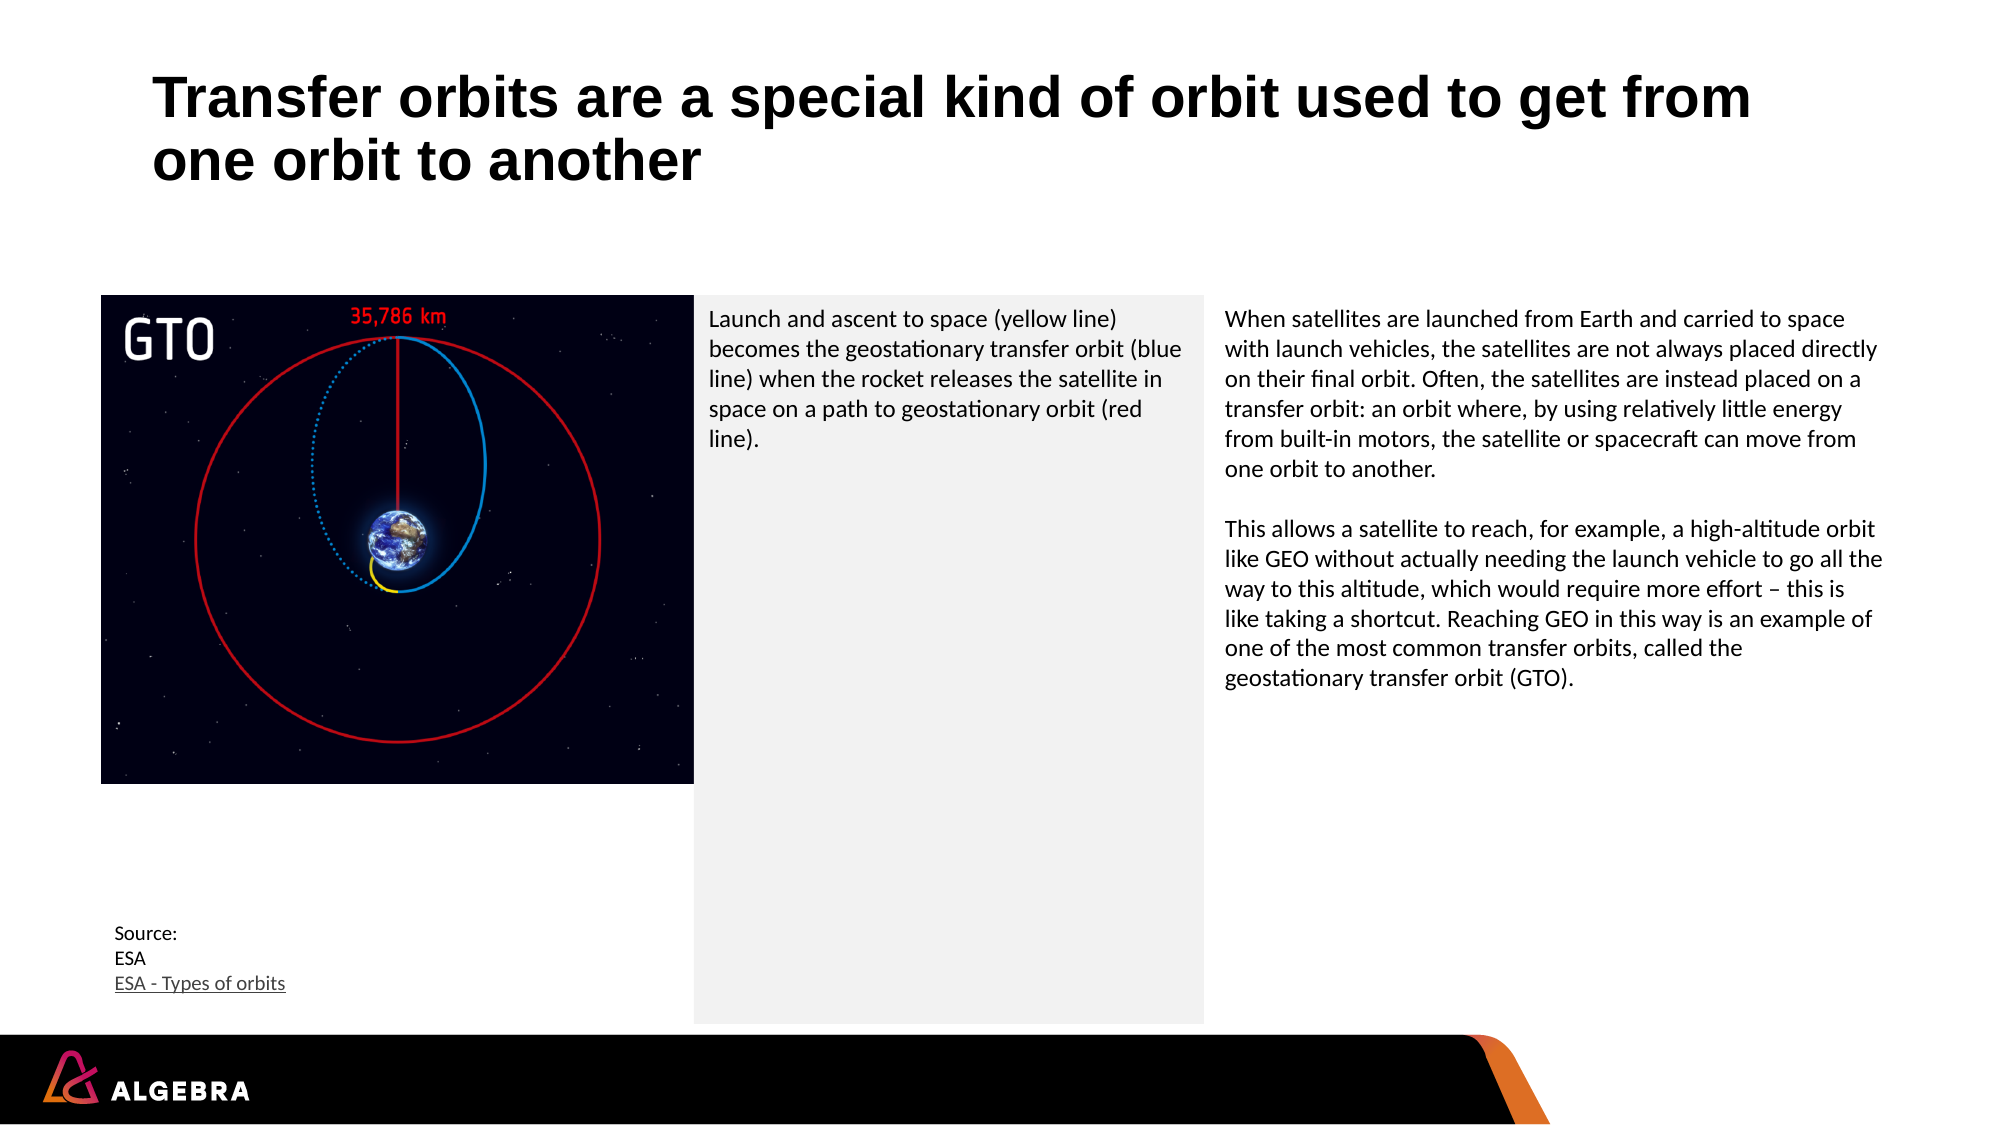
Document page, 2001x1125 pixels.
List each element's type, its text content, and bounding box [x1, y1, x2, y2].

text_box Source: ESA ESA - Types of orbits [99, 912, 850, 1014]
text_box Launch and ascent to space (yellow line) becomes the geostationary transfer orbit (blue line) when the rocket releases the satellite in space on a path to geostationary orbit (red line). [693, 294, 1205, 1025]
title Transfer orbits are a special kind of orbit used to get from one orbit to another [137, 59, 1863, 278]
picture [0, 1034, 1733, 1125]
picture [101, 295, 694, 784]
text_box When satellites are launched from Earth and carried to space with launch vehicles, the satellites are not always placed directly on their final orbit. Often, the satellites are instead placed on a transfer orbit: an orbit where, by using relatively little energy from built-in motors, the satellite or spacecraft can move from one orbit to another. This allows a satellite to reach, for example, a high-altitude orbit like GEO without actually needing the launch vehicle to go all the way to this altitude, which would require more effort – this is like taking a shortcut. Reaching GEO in this way is an example of one of the most common transfer orbits, called the geostationary transfer orbit (GTO). [1209, 294, 1901, 914]
